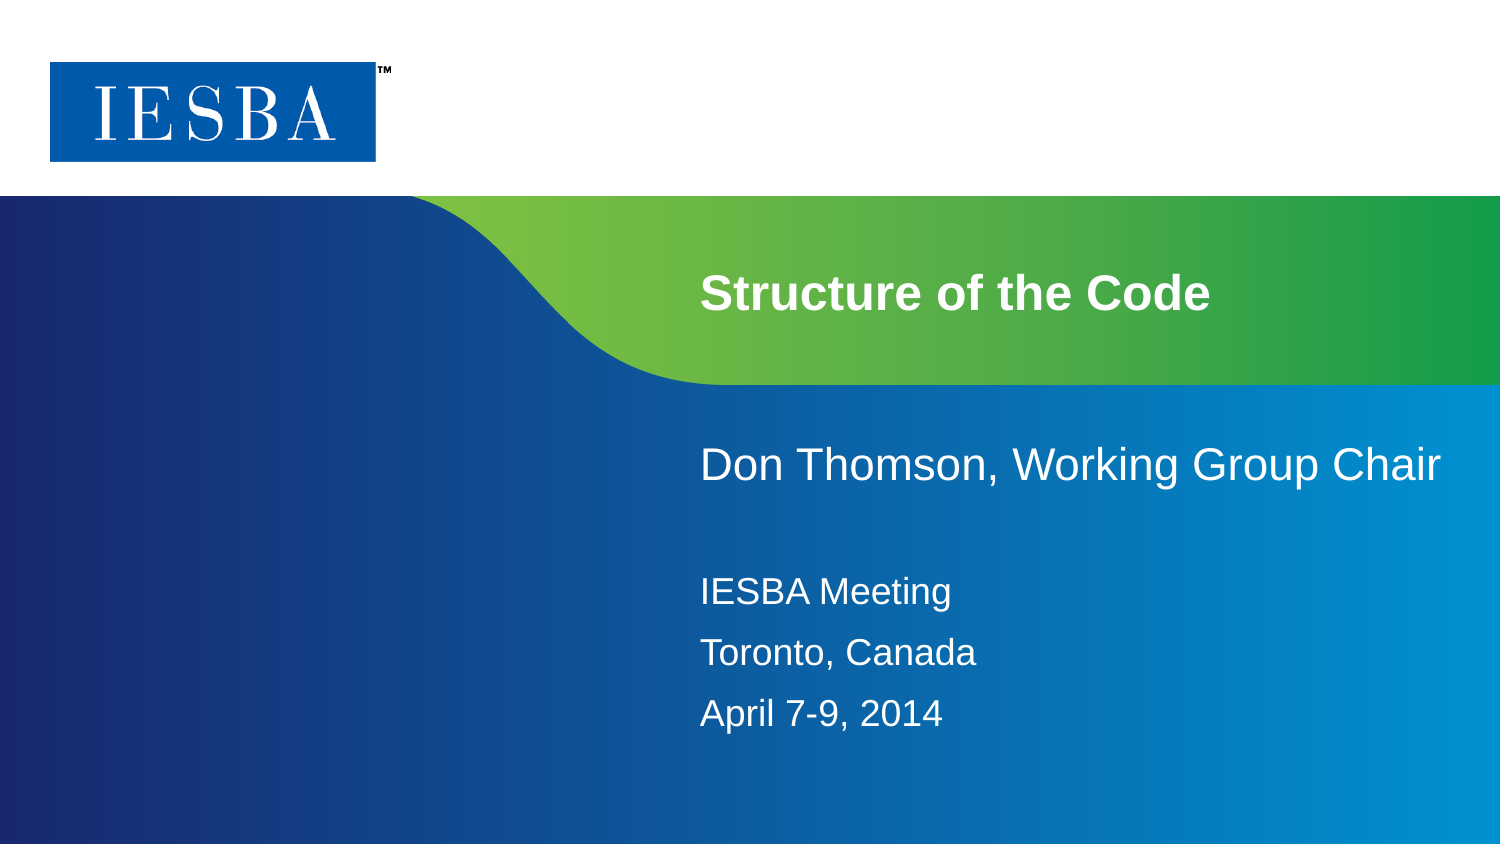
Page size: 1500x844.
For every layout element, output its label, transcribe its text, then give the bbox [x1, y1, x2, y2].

picture [412, 196, 1500, 385]
subtitle Don Thomson, Working Group Chair IESBA Meeting Toronto, Canada April 7-9, 2014 [699, 434, 1488, 785]
title Structure of the Code [699, 229, 1463, 352]
picture [50, 62, 391, 162]
